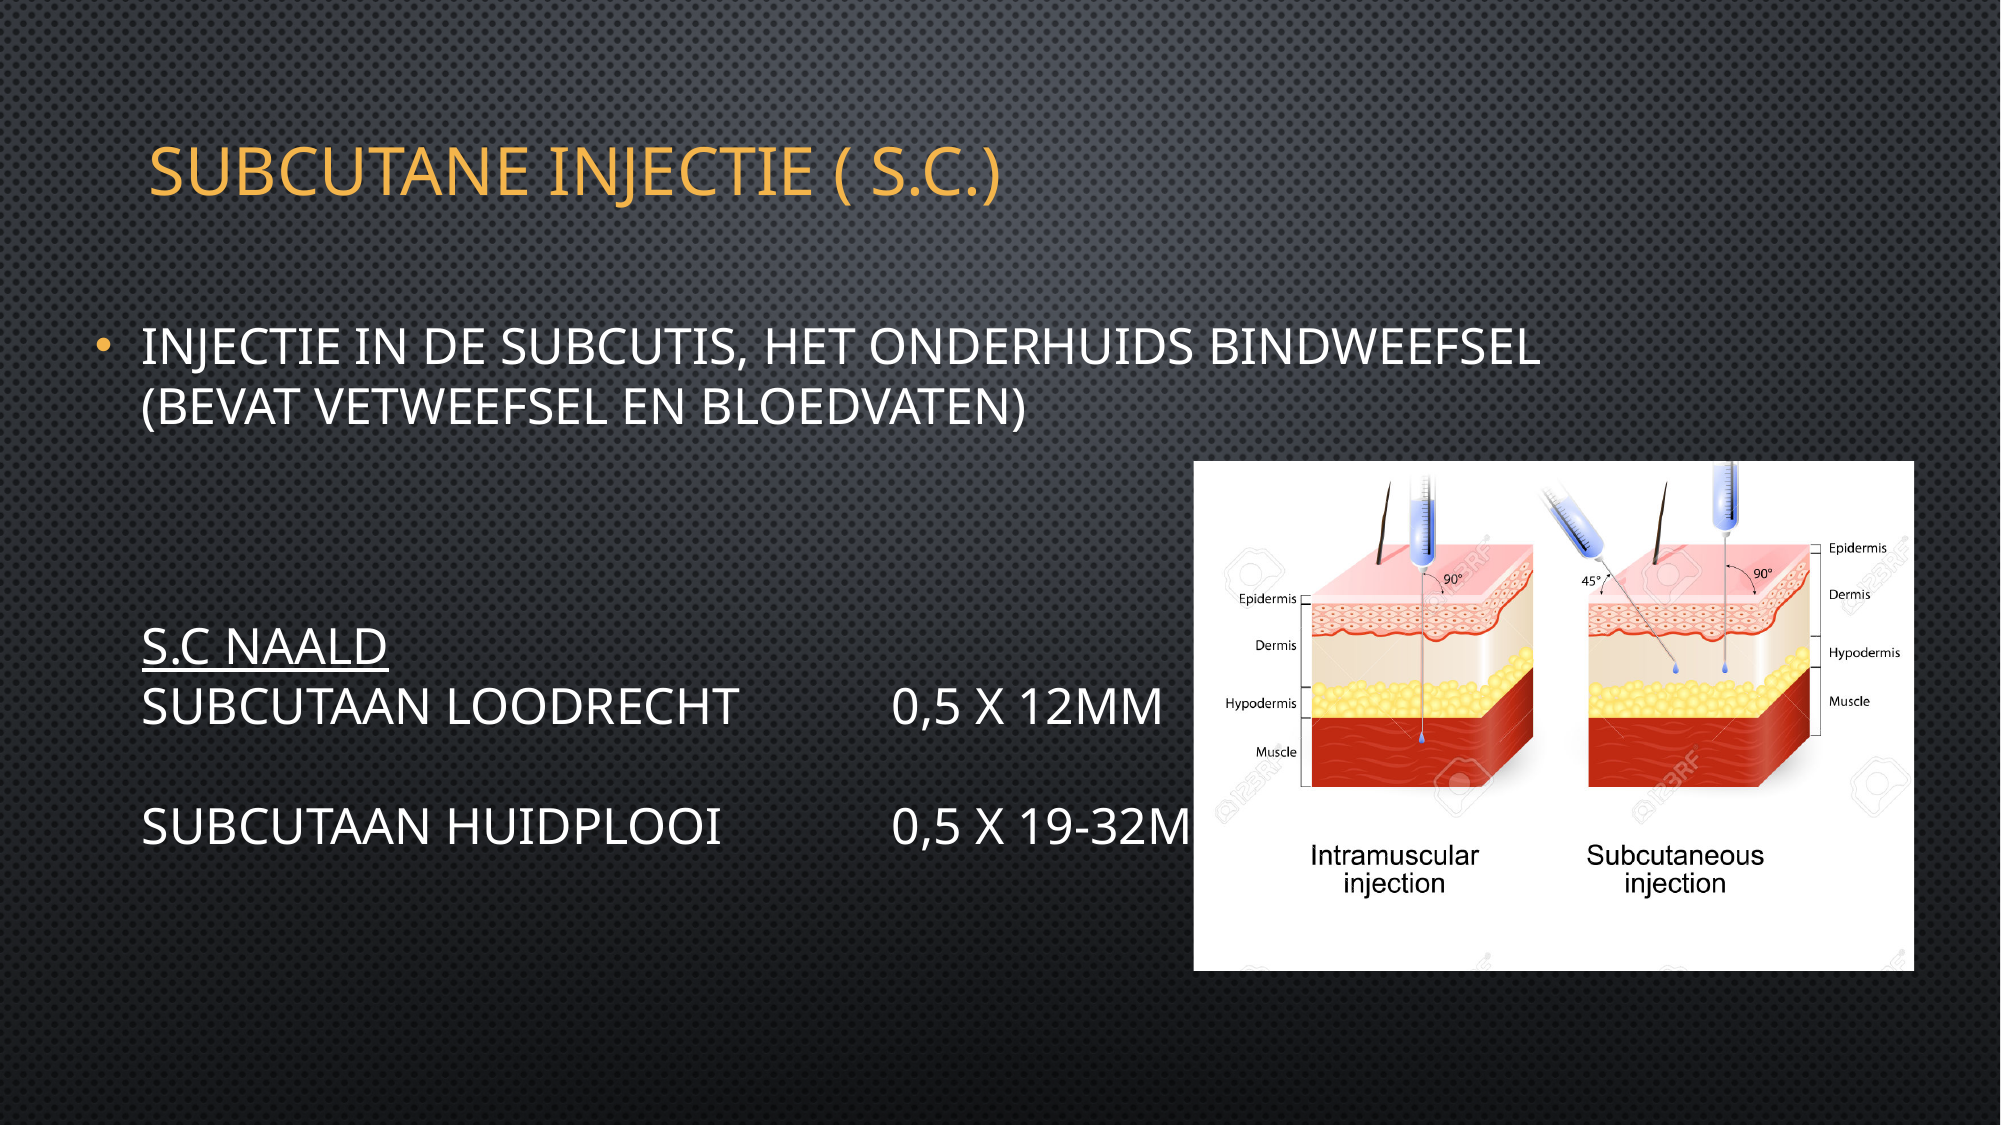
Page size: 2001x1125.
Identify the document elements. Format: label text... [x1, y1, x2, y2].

title Subcutane injectie ( S.C.) [133, 12, 1759, 325]
list Injectie in de subcutis, het onderhuids bindweefsel (bevat vetweefsel en bloedvaten) S.C naald Subcutaan loodrecht 0,5 x 12mm Subcutaan huidplooi 0,5 x 19-32mm [79, 357, 1705, 871]
picture [1193, 461, 1915, 971]
